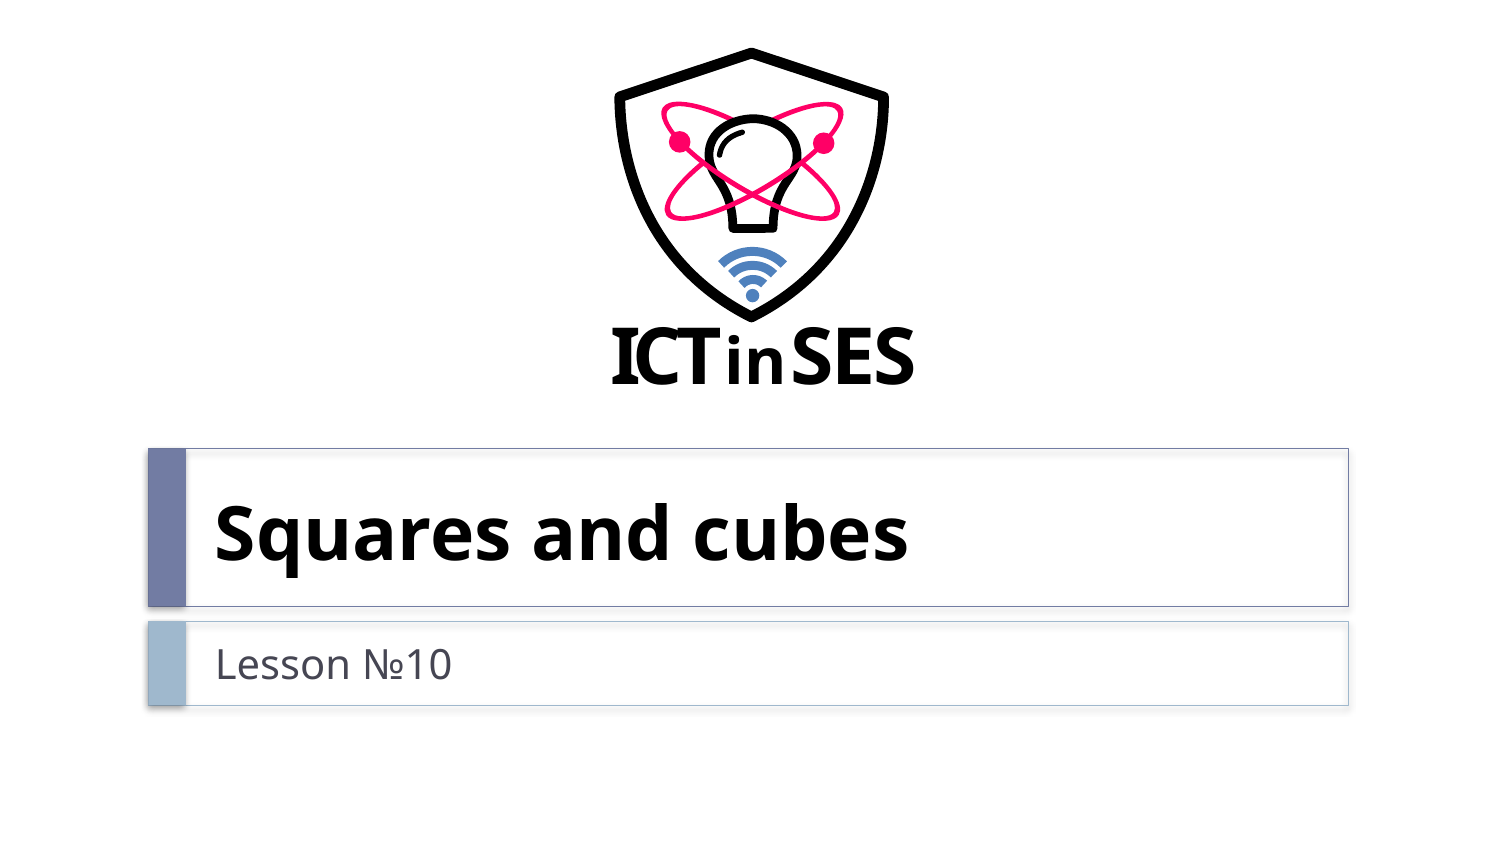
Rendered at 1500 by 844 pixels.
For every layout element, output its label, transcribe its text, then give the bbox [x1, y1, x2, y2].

subtitle Lesson №10 [200, 630, 1325, 697]
title Squares and cubes [200, 478, 1325, 600]
